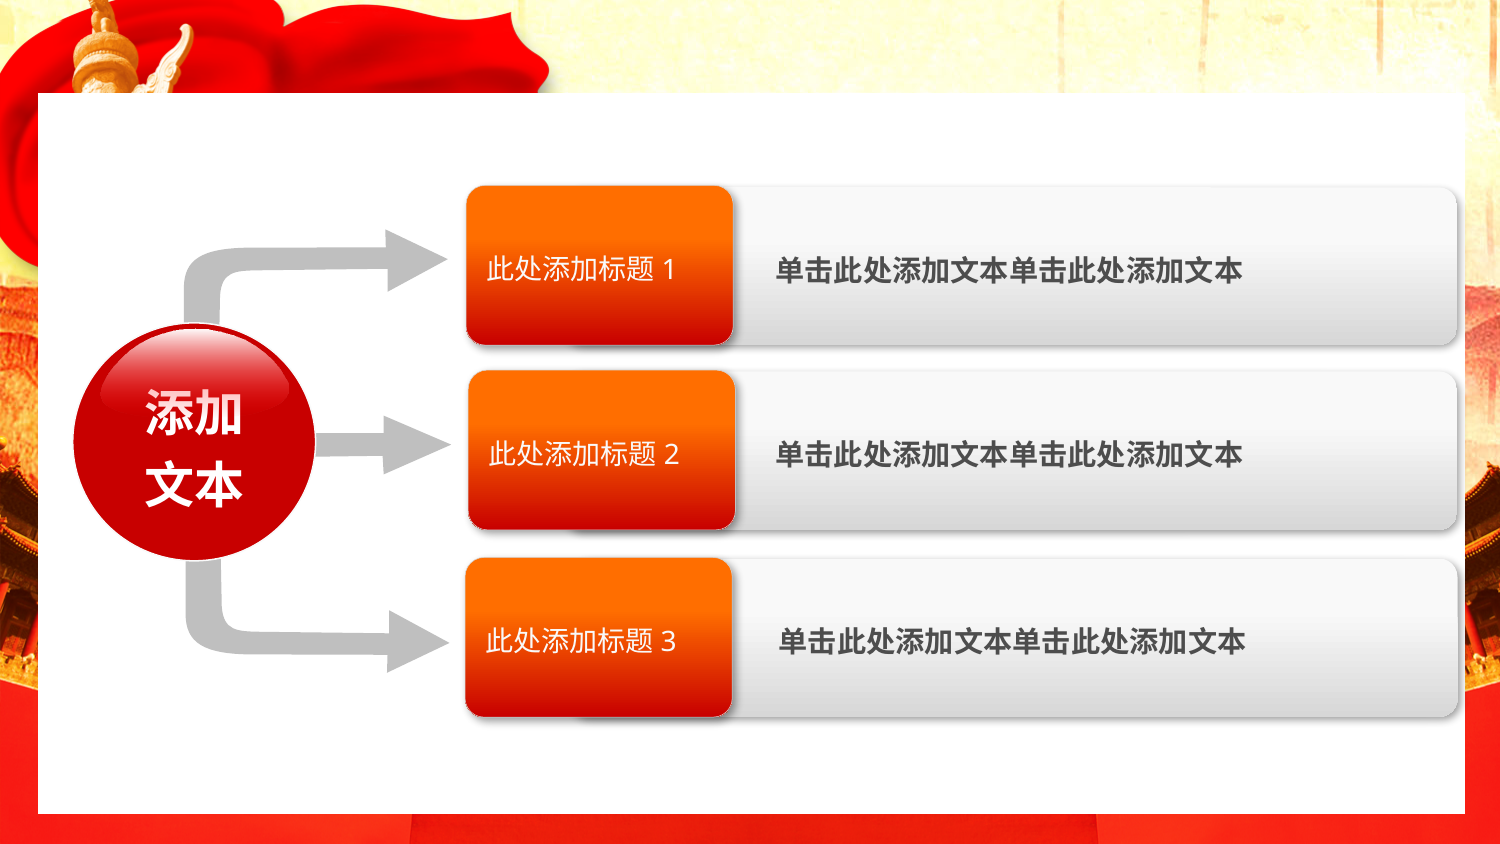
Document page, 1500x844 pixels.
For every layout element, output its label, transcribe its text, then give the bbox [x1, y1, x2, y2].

text_box 单击此处添加文本单击此处添加文本 [734, 371, 1458, 530]
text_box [72, 322, 316, 561]
text_box 单击此处添加文本单击此处添加文本 [733, 187, 1458, 345]
title [0, 45, 1294, 208]
picture [0, 0, 1500, 844]
text_box [185, 561, 450, 673]
text_box [316, 415, 452, 475]
text_box 此处添加标题3 [465, 557, 733, 718]
text_box [183, 229, 448, 322]
text_box 单击此处添加文本单击此处添加文本 [729, 558, 1458, 717]
text_box 此处添加标题1 [466, 185, 734, 346]
text_box 此处添加标题2 [468, 370, 736, 530]
